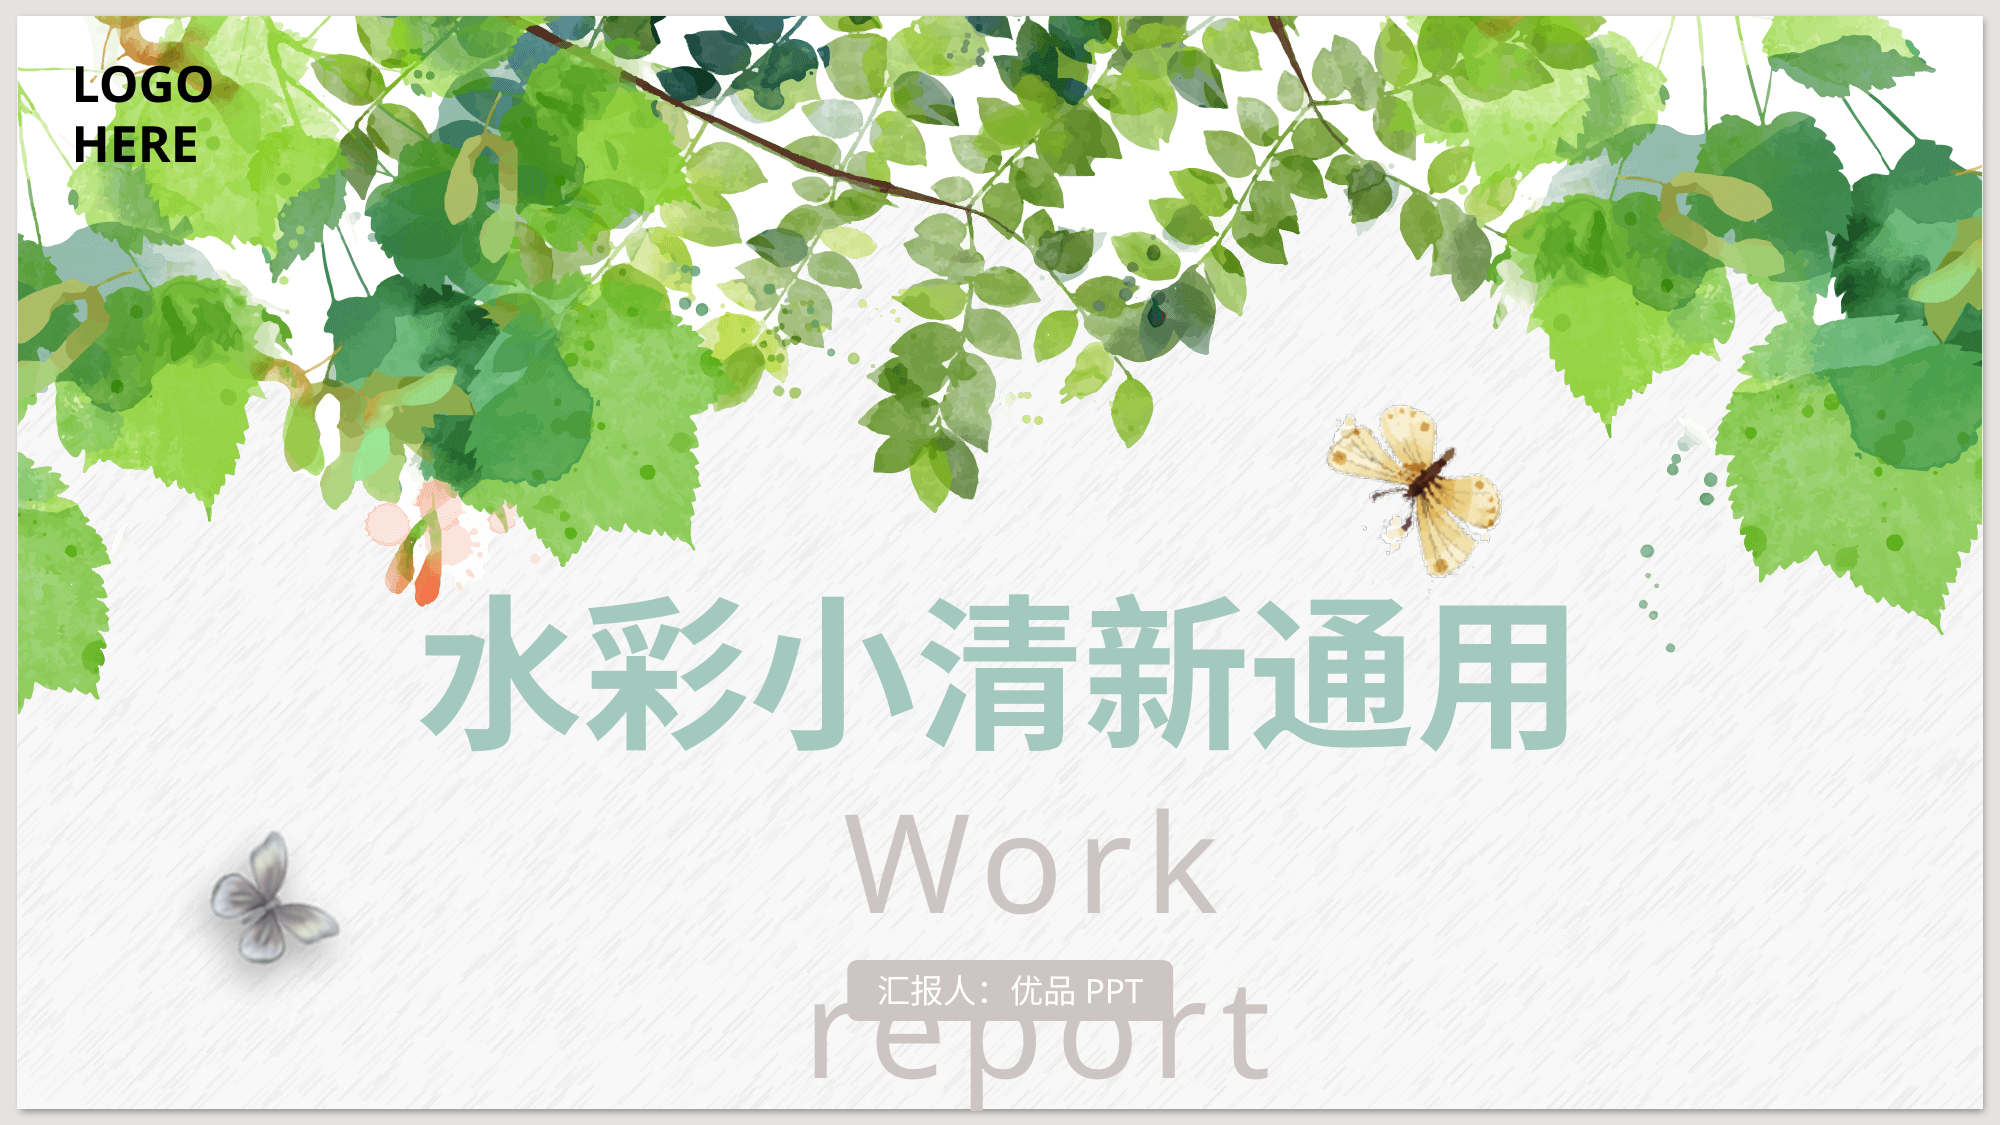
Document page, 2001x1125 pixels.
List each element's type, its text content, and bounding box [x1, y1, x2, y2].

picture [17, 16, 1983, 717]
text_box Work report [505, 768, 1494, 1113]
text_box 汇报人：优品PPT [847, 960, 1174, 1021]
text_box LOGO HERE [56, 45, 317, 180]
picture [105, 764, 414, 1076]
text_box 水彩小清新通用 [357, 562, 1643, 778]
